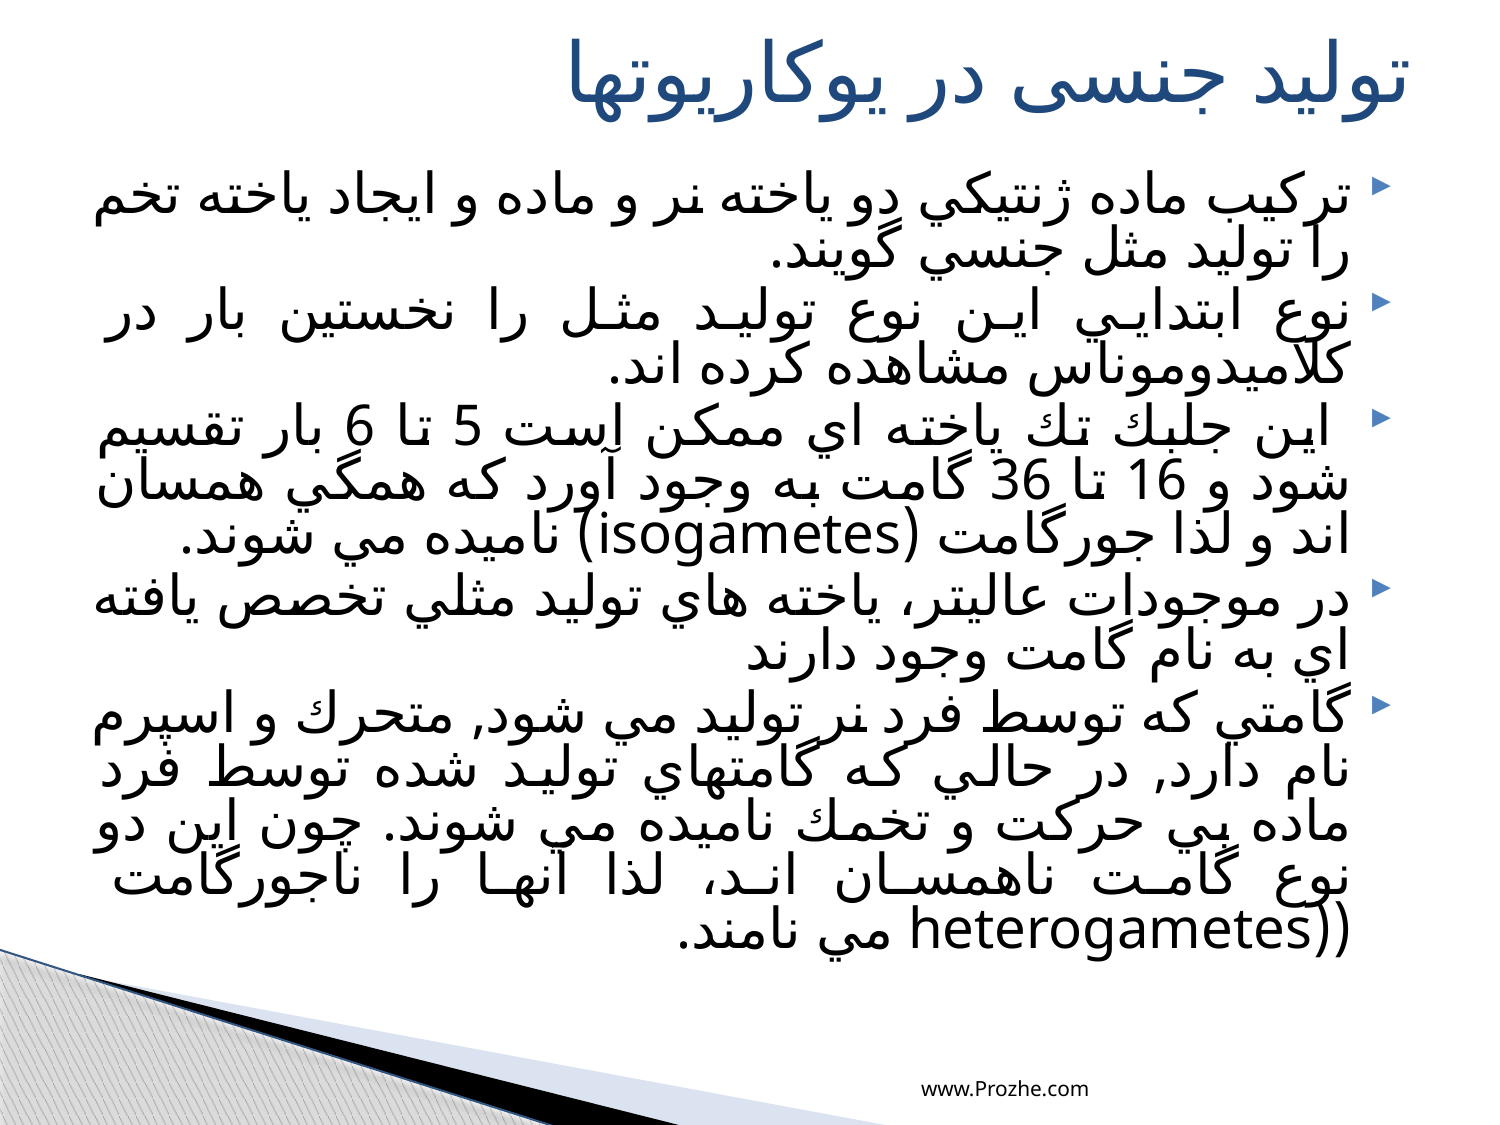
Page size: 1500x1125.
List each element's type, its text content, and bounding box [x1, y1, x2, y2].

list تركيب ماده ژنتيكي دو ياخته نر و ماده و ايجاد ياخته تخم را توليد مثل جنسي گويند. نوع ابتدايي اين نوع توليد مثل را نخستين بار در كلاميدوموناس مشاهده كرده اند. اين جلبك تك ياخته اي ممكن است 5 تا 6 بار تقسيم شود و 16 تا 36 گامت به وجود آورد كه همگي همسان اند و لذا جورگامت (isogametes) ناميده مي شوند. در موجودات عاليتر، ياخته هاي توليد مثلي تخصص يافته اي به نام گامت وجود دارند گامتي كه توسط فرد نر توليد مي شود, متحرك و اسپرم نام دارد, در حالي كه گامتهاي توليد شده توسط فرد ماده بي حركت و تخمك ناميده مي شوند. چون اين دو نوع گامت ناهمسان اند، لذا آنها را ناجورگامت ((heterogametes مي نامند. [76, 162, 1427, 963]
footer www.Prozhe.com [718, 1051, 1105, 1112]
title تولید جنسی در یوکاریوتها [76, 0, 1427, 138]
